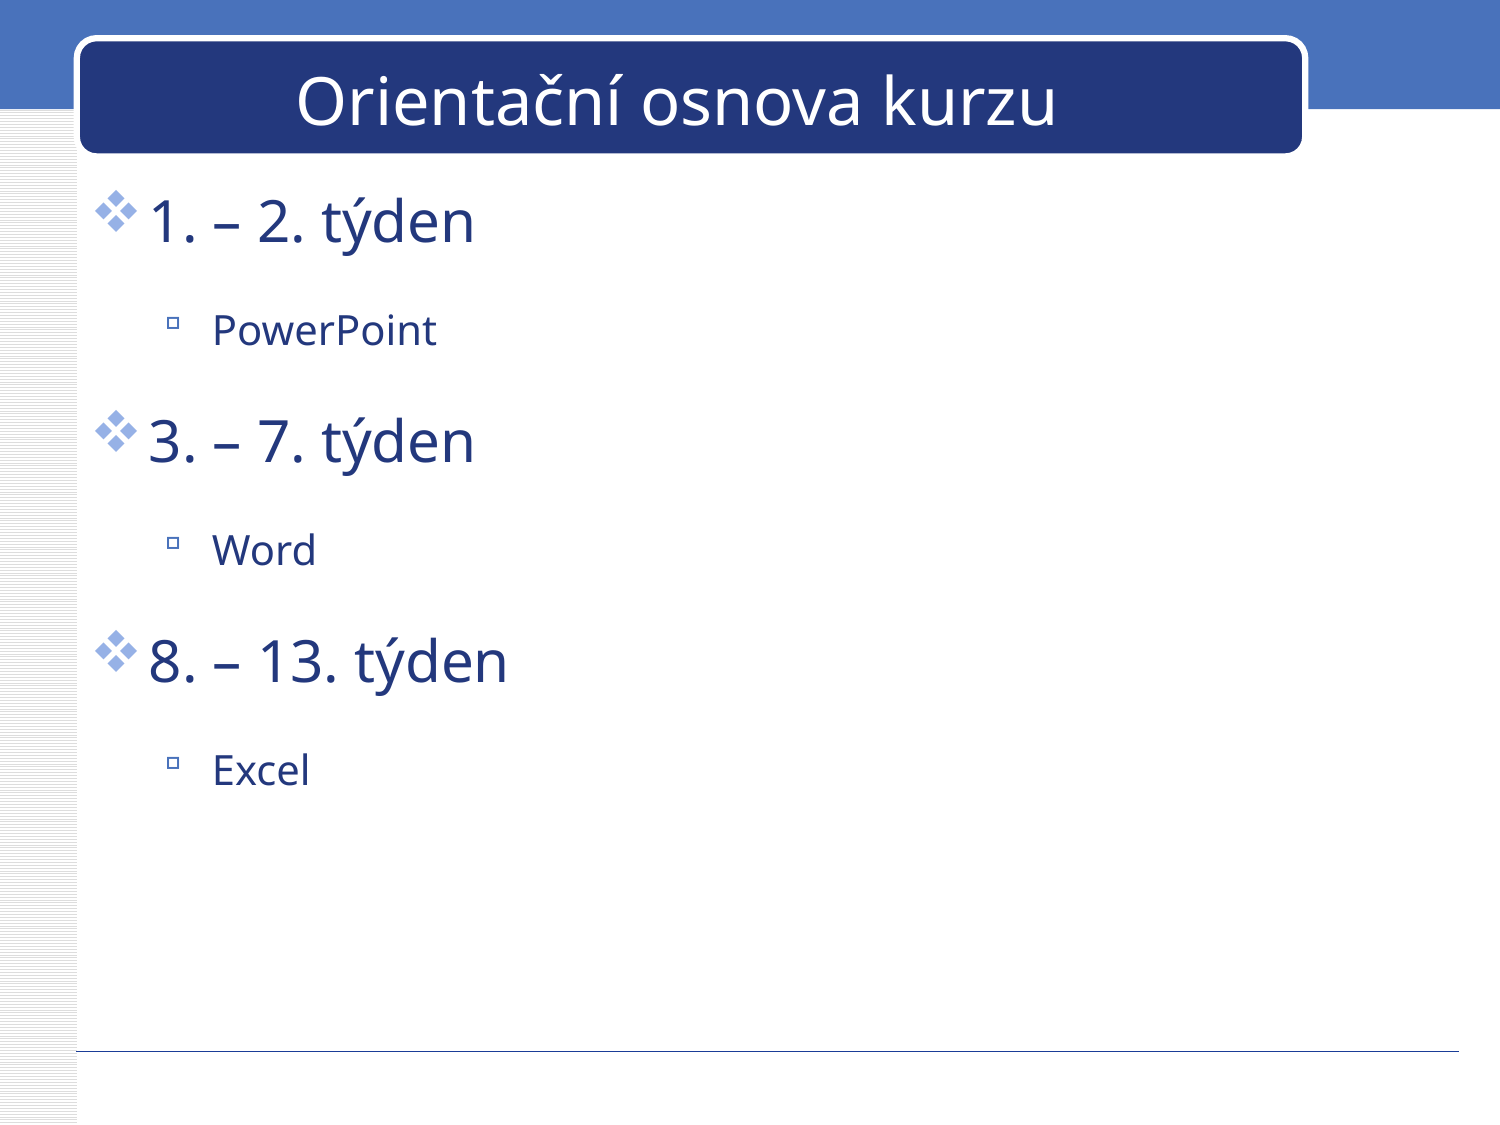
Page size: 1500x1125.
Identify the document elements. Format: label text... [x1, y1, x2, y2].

list 1. – 2. týden PowerPoint 3. – 7. týden Word 8. – 13. týden Excel [74, 176, 1426, 1038]
title Orientační osnova kurzu [89, 52, 1266, 145]
